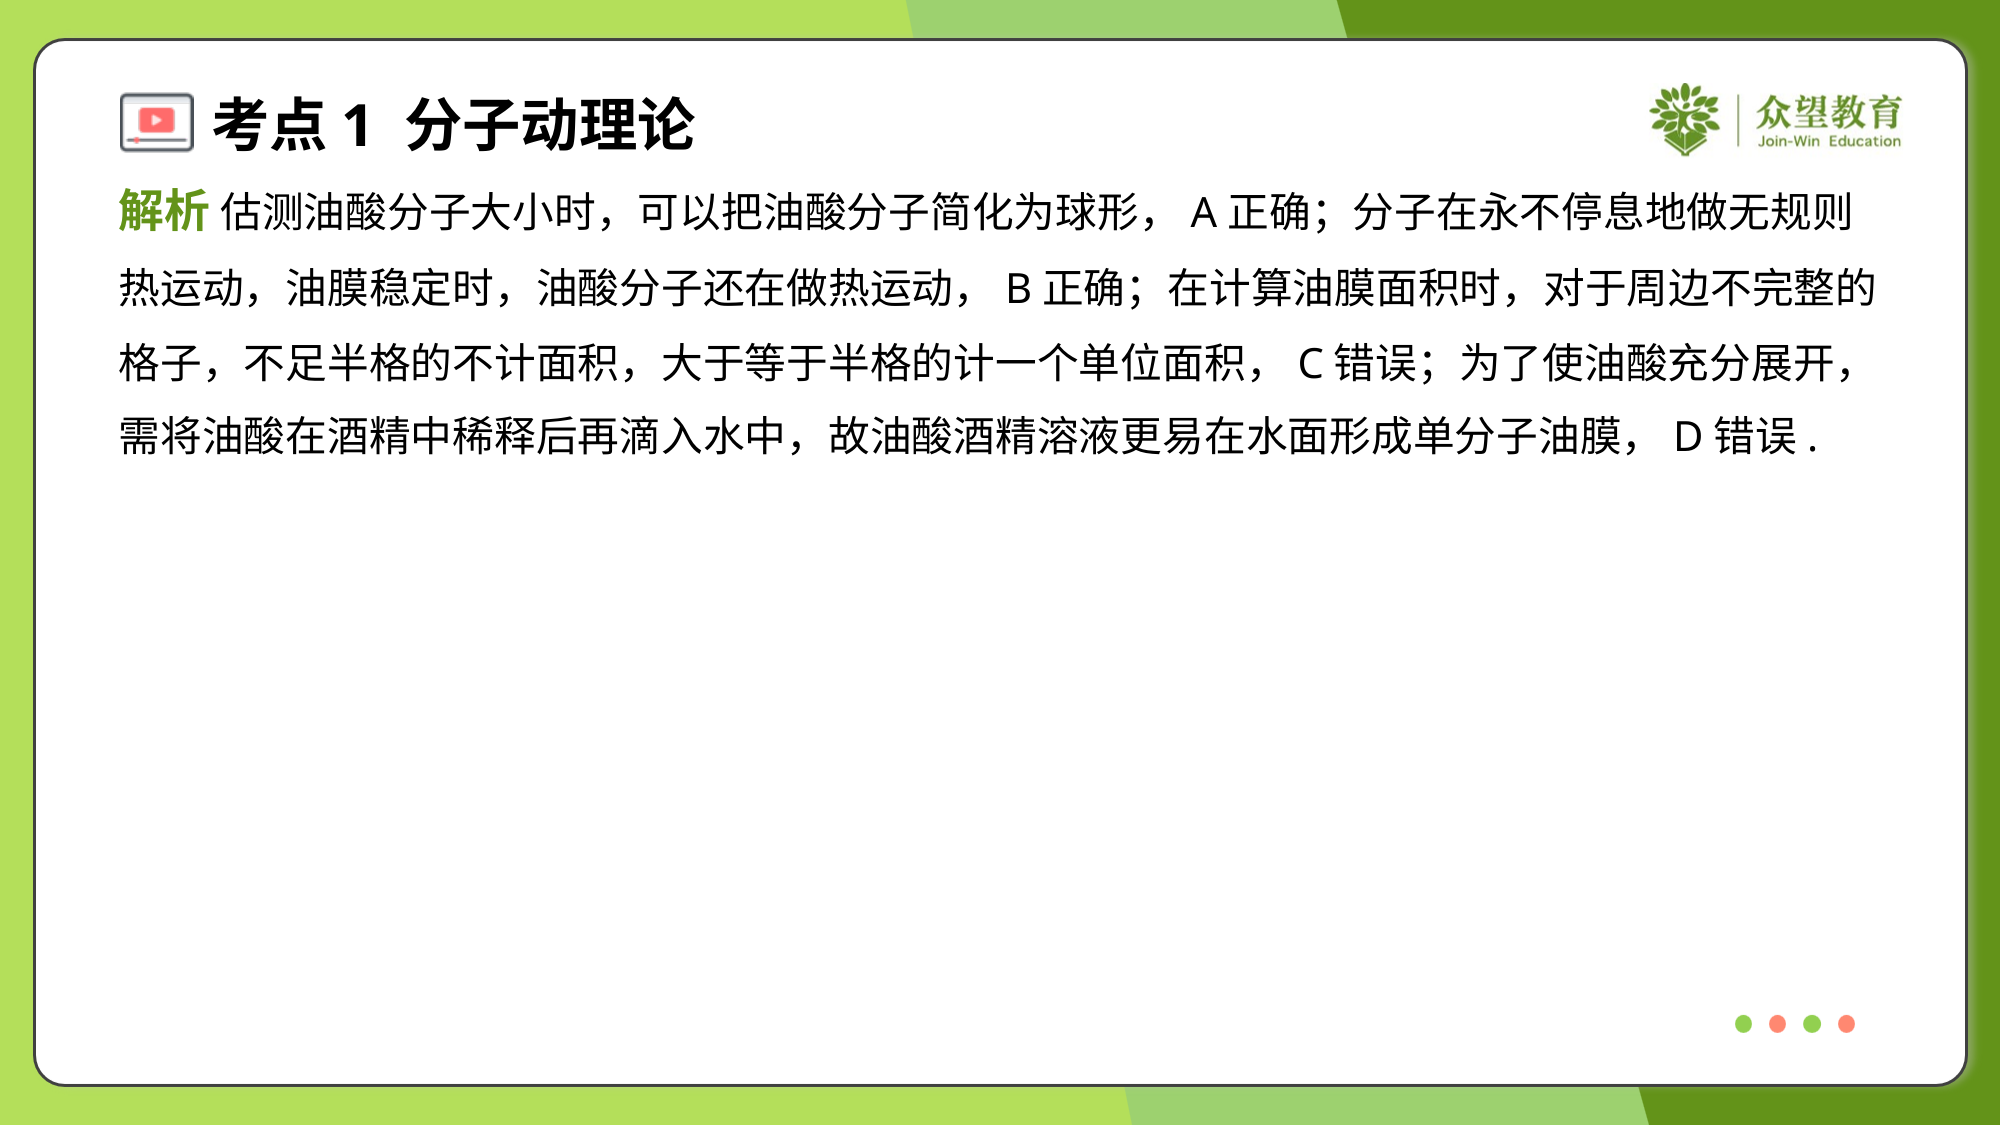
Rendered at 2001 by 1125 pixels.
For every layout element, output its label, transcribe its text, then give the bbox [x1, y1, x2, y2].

picture [0, 0, 2000, 1125]
text_box 解析 估测油酸分子大小时，可以把油酸分子简化为球形，A正确；分子在永不停息地做无规则 热运动，油膜稳定时，油酸分子还在做热运动，B正确；在计算油膜面积时，对于周边不完整的 格子，不足半格的不计面积，大于等于半格的计一个单位面积，C错误；为了使油酸充分展开， 需将油酸在酒精中稀释后再滴入水中，故油酸酒精溶液更易在水面形成单分子油膜，D错误. [118, 159, 1883, 452]
